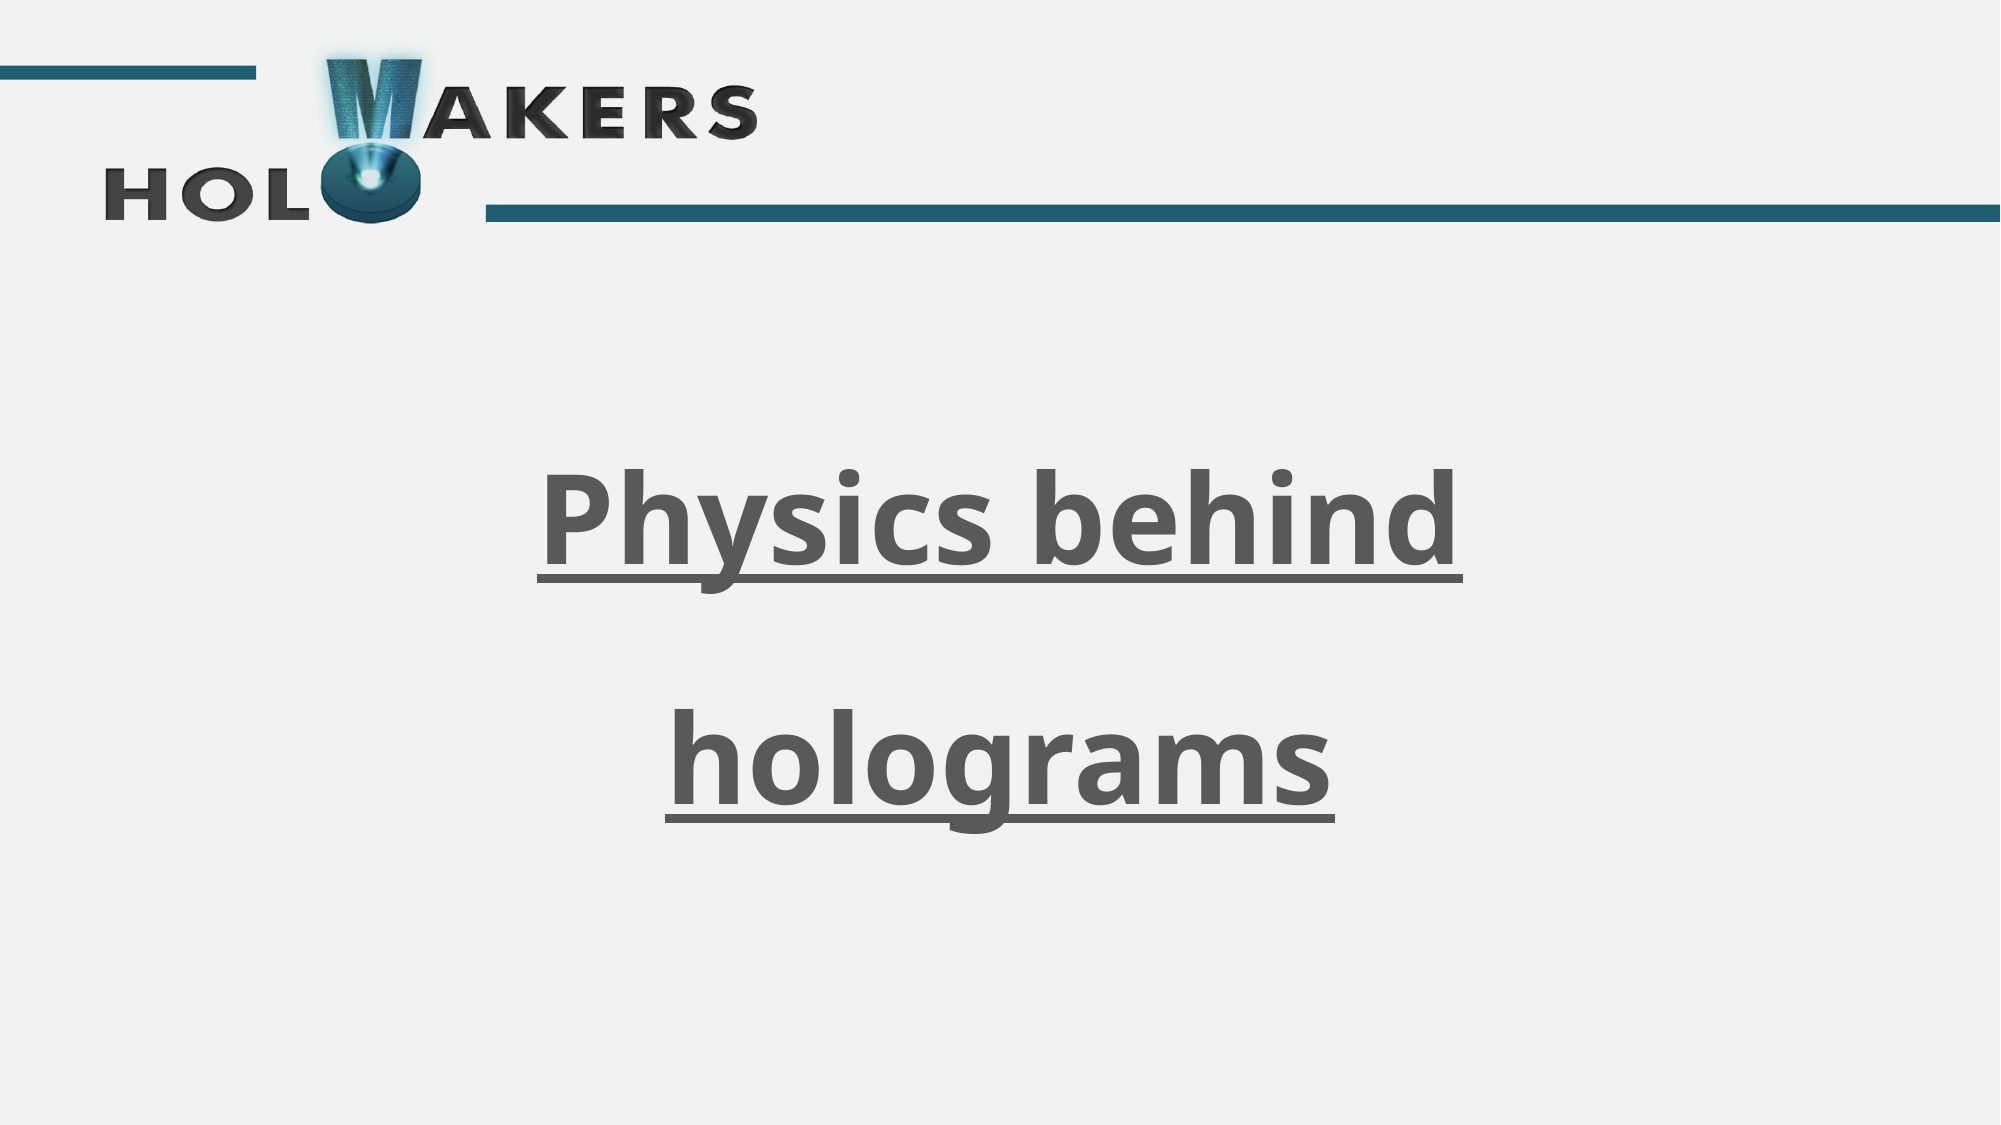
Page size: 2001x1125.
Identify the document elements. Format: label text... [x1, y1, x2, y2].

title Physics behind holograms [324, 401, 1676, 836]
text_box [812, 203, 2000, 223]
text_box [0, 64, 67, 81]
picture [67, 35, 812, 247]
